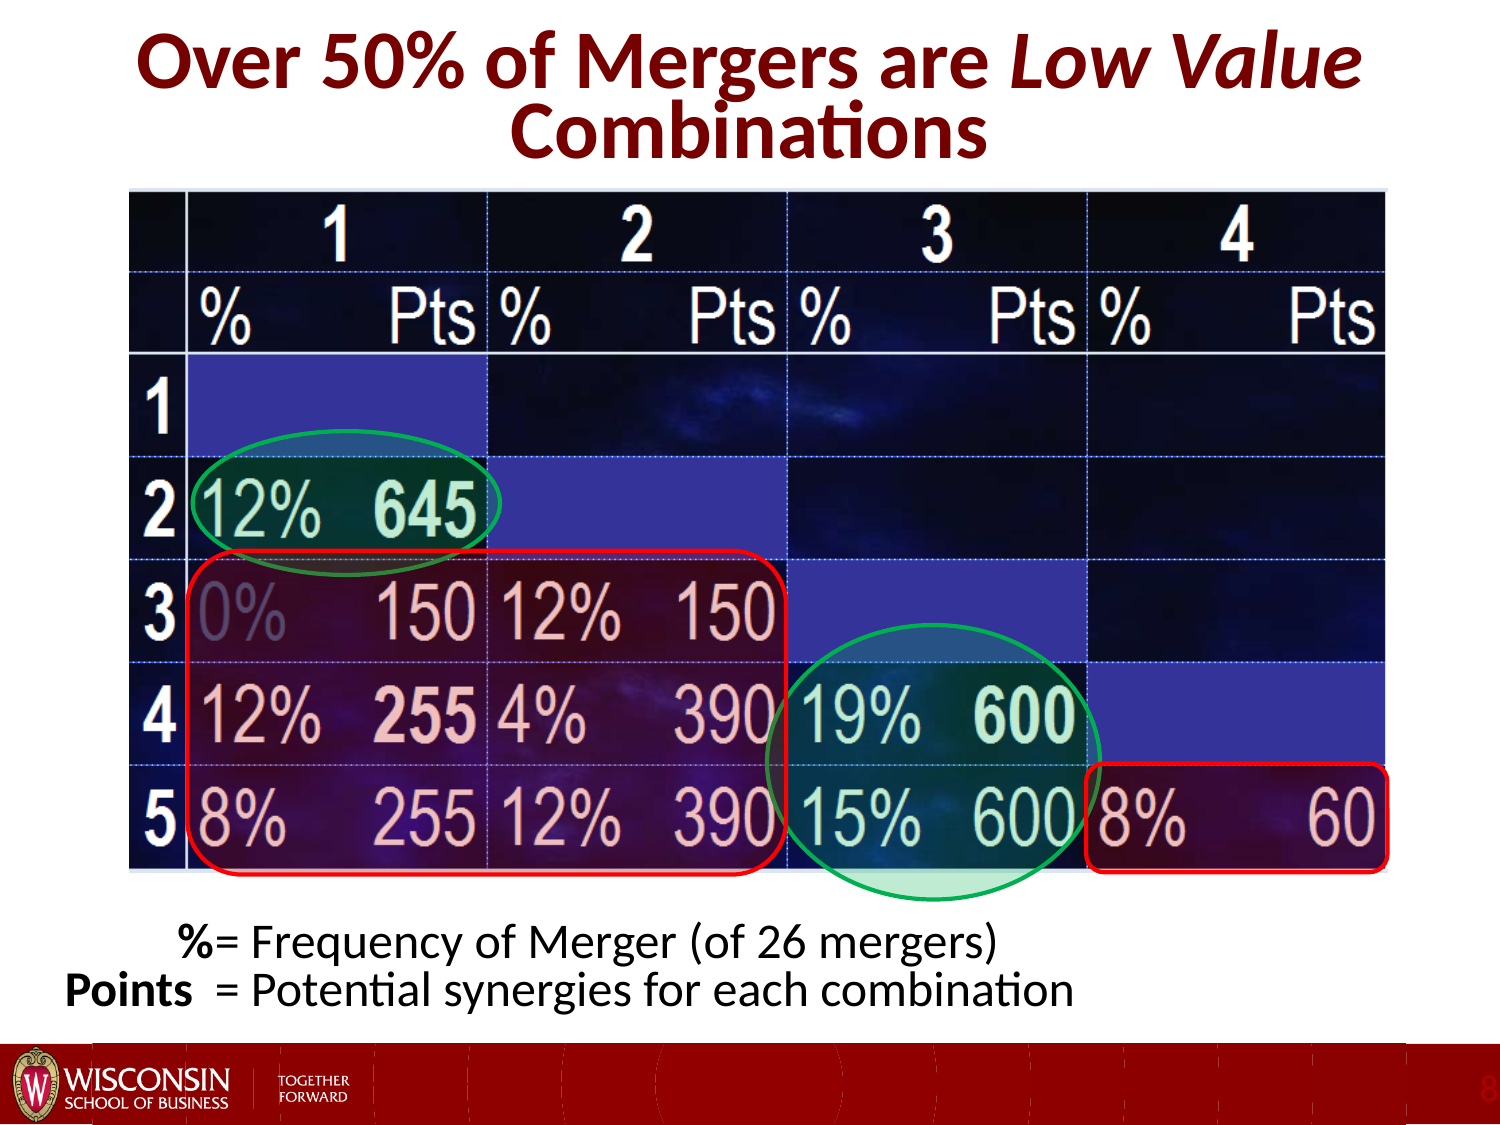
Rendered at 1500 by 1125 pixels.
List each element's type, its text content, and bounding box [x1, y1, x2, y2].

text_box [192, 430, 1101, 549]
picture [129, 188, 1388, 873]
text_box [192, 882, 1101, 900]
text_box % = Frequency of Merger (of 26 mergers) Points = Potential synergies for each combination [50, 912, 1150, 1024]
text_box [187, 550, 1388, 875]
picture [12, 1046, 350, 1123]
text_box Over 50% of Mergers are Low Value Combinations [0, 24, 1500, 138]
